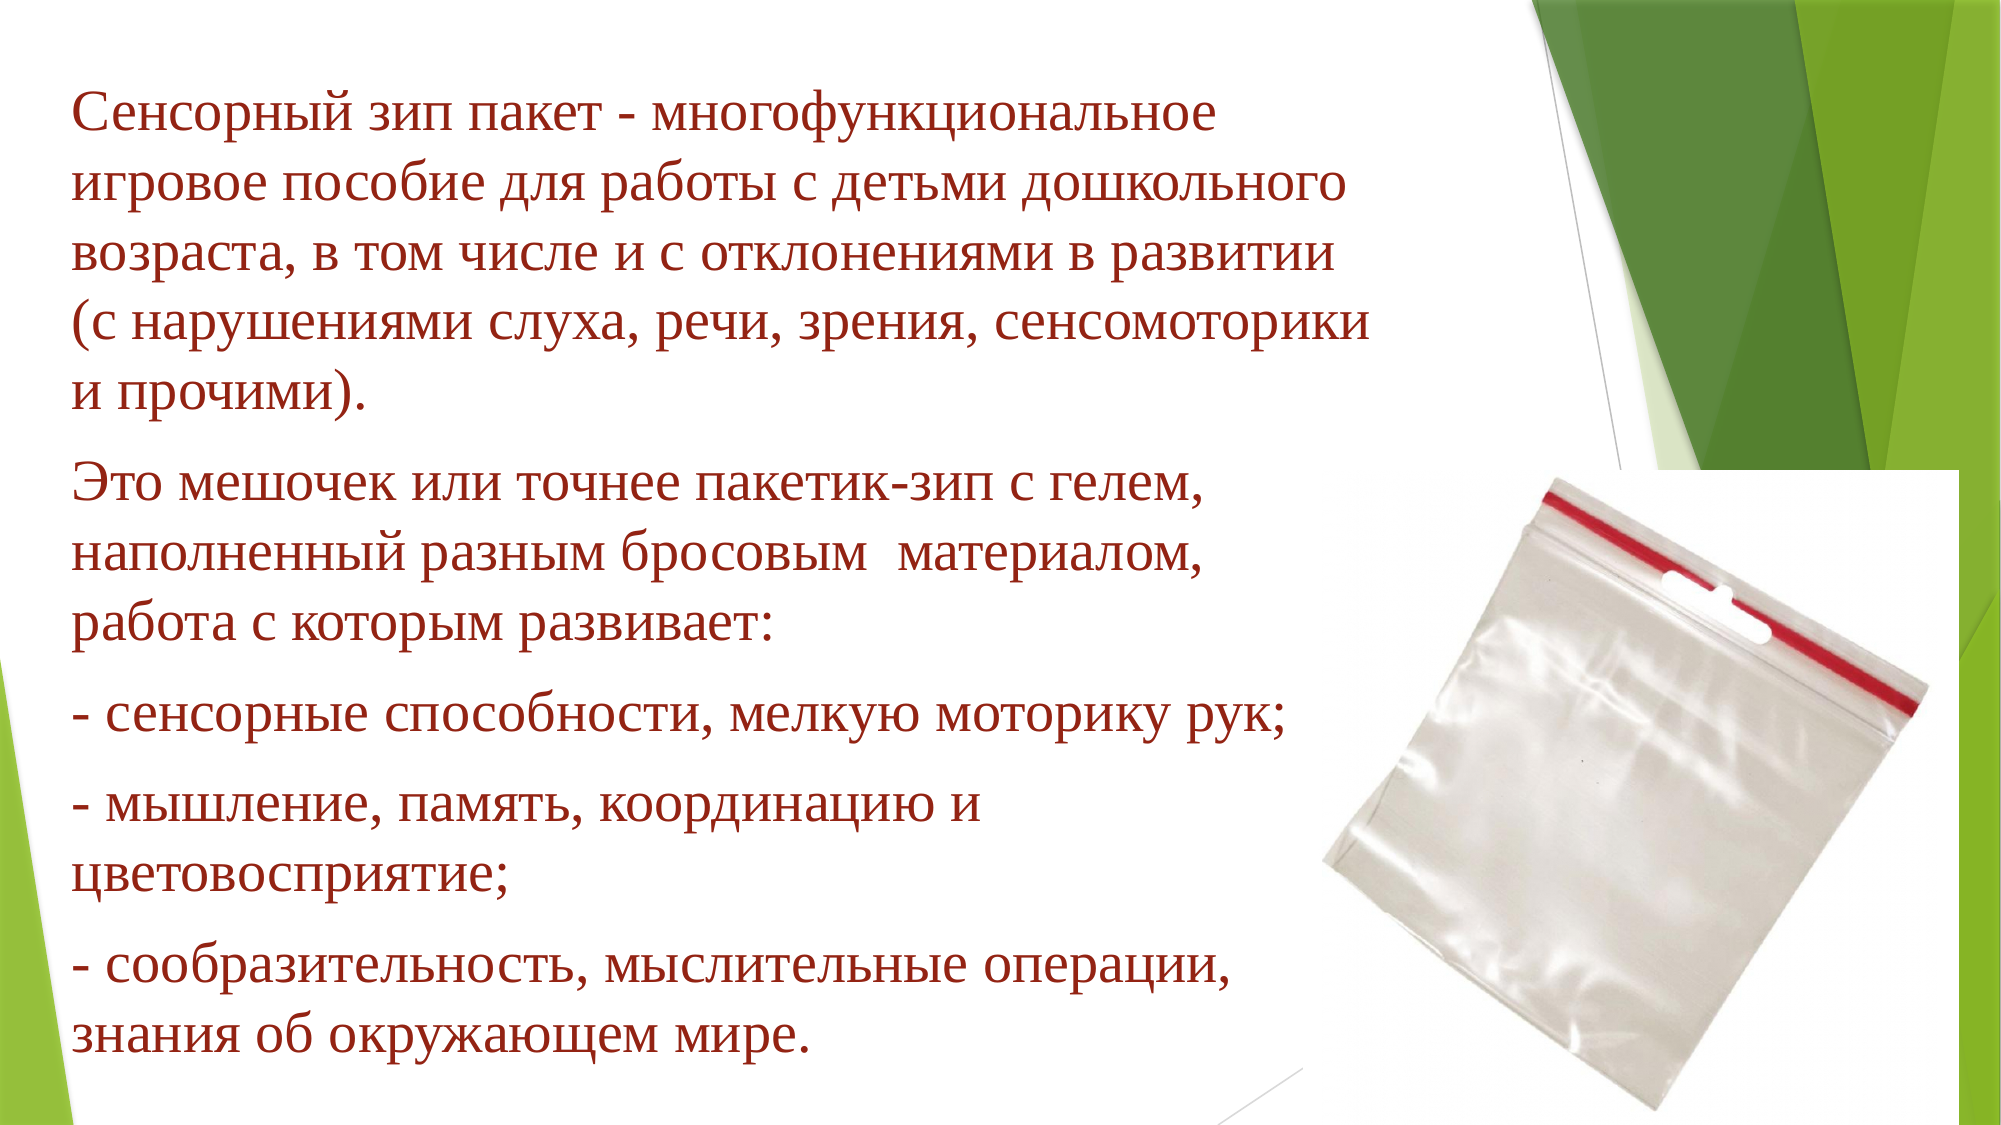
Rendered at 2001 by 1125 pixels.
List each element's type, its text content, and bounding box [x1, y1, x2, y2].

list Сенсорный зип пакет - многофункциональное игровое пособие для работы с детьми дошкольного возраста, в том числе и с отклонениями в развитии (с нарушениями слуха, речи, зрения, сенсомоторики и прочими). Это мешочек или точнее пакетик-зип с гелем, наполненный разным бросовым материалом, работа с которым развивает: - сенсорные способности, мелкую моторику рук; - мышление, память, координацию и цветовосприятие; - сообразительность, мыслительные операции, знания об окружающем мире. [56, 64, 1387, 1100]
picture [1303, 470, 1959, 1125]
